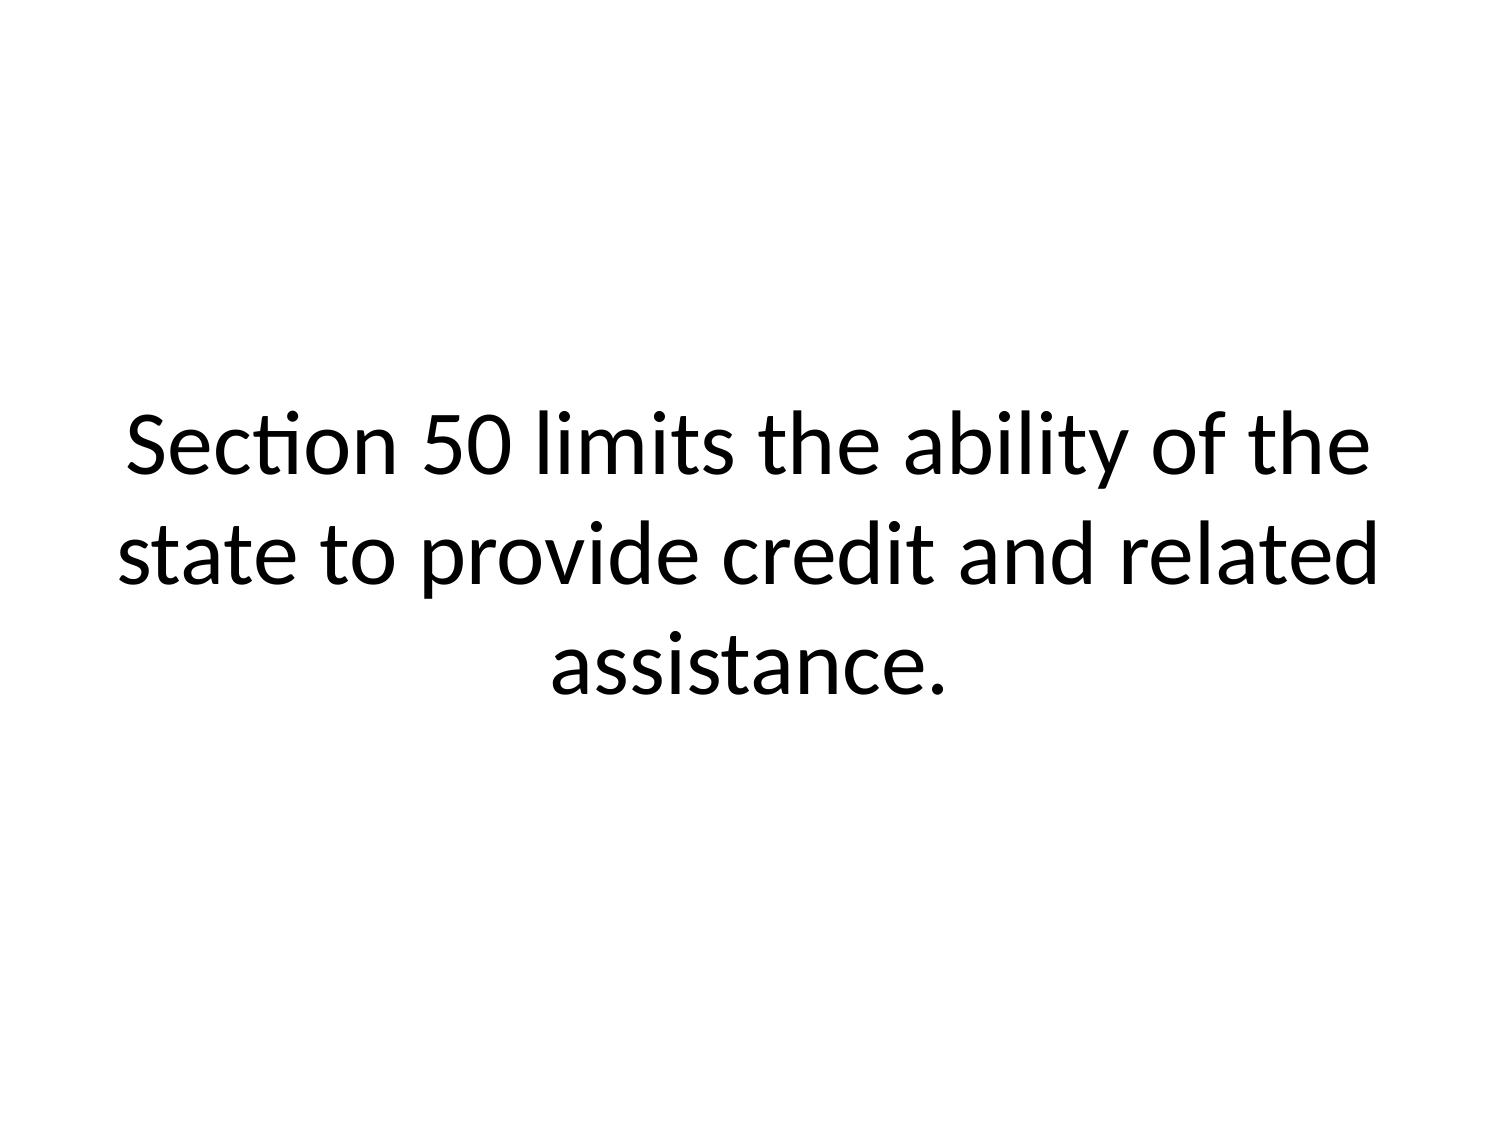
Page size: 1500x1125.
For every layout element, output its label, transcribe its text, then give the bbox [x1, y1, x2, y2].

title Section 50 limits the ability of the state to provide credit and related assistance. [75, 45, 1425, 1050]
